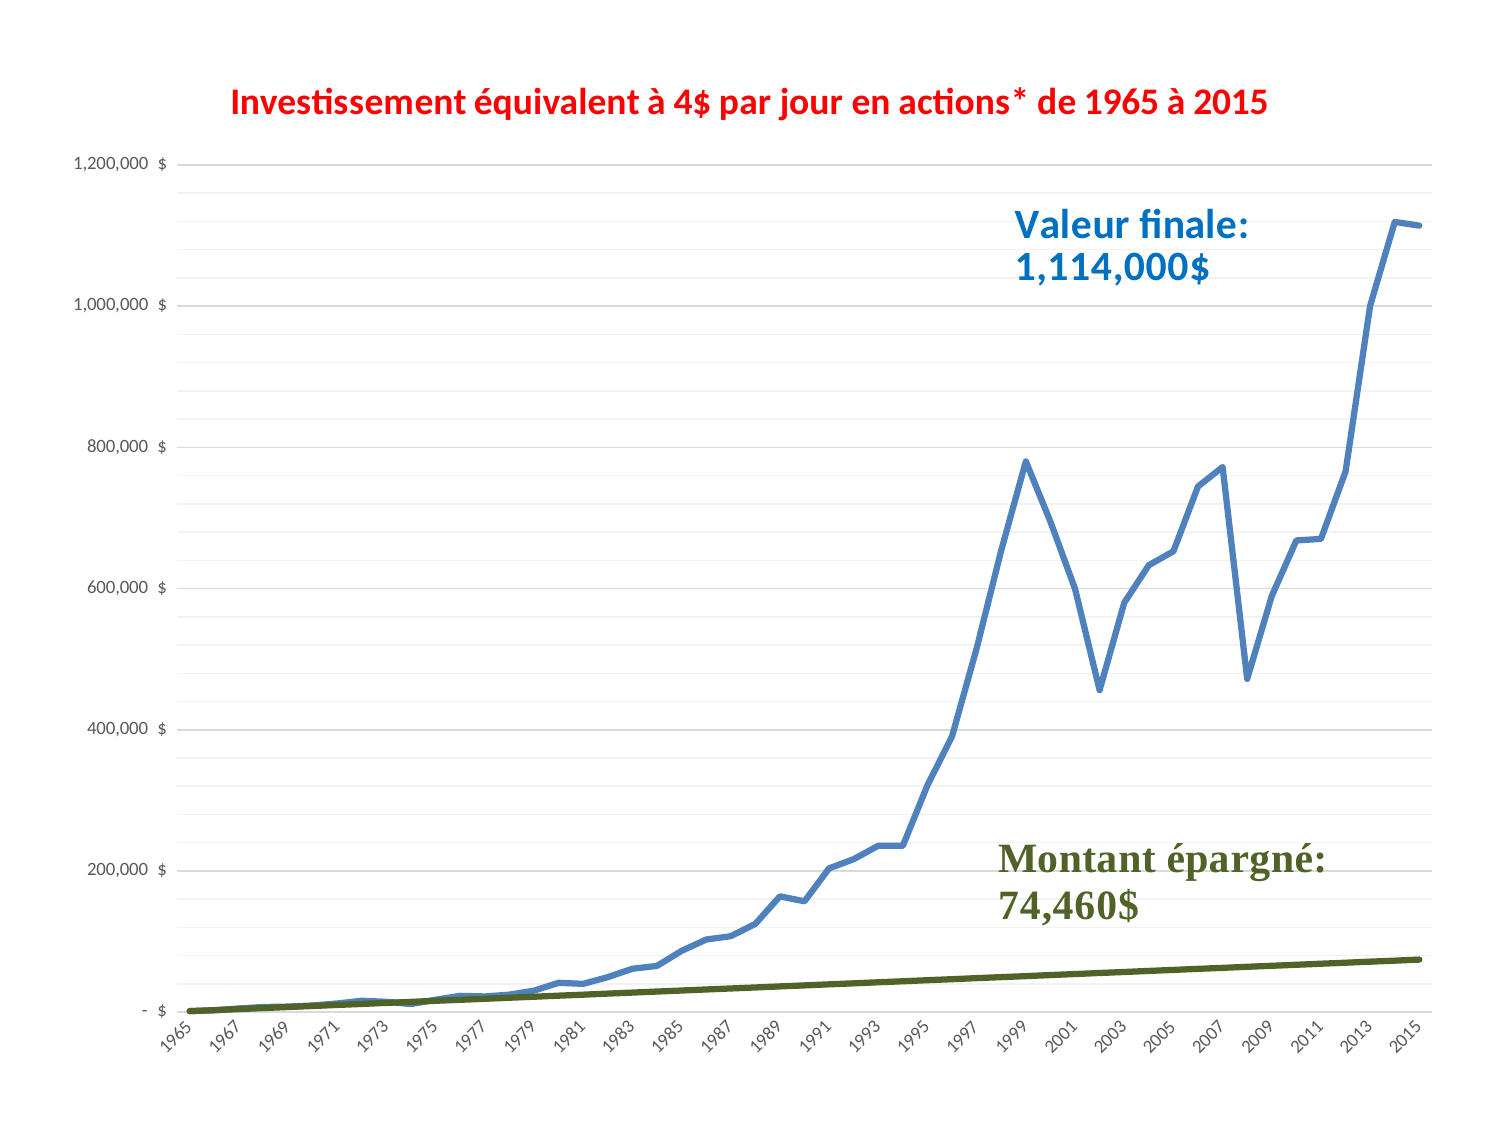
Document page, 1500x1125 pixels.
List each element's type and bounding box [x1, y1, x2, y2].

chart [39, 46, 1461, 1079]
